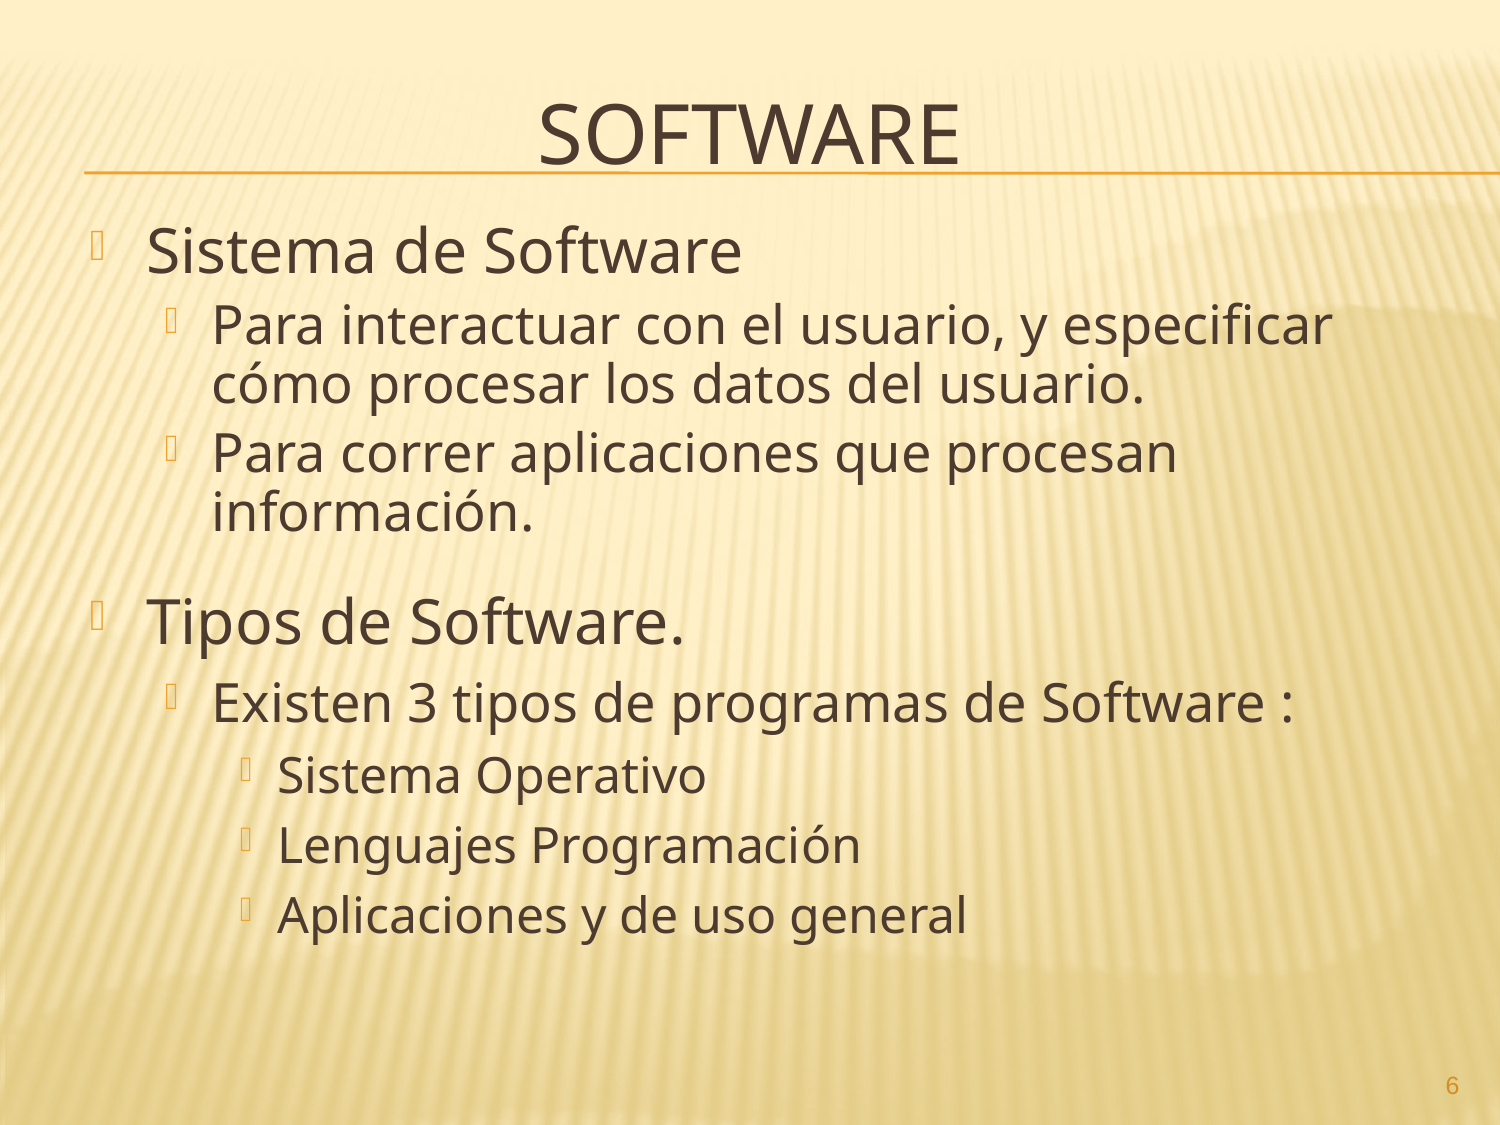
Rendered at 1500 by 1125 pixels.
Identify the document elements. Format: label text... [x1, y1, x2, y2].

slide_number 6 [1350, 1061, 1475, 1103]
title Software [75, 37, 1425, 212]
list Sistema de Software Para interactuar con el usuario, y especificar cómo procesar los datos del usuario. Para correr aplicaciones que procesan información. [75, 212, 1438, 600]
text_box Tipos de Software. Existen 3 tipos de programas de Software : Sistema Operativo Lenguajes Programación Aplicaciones y de uso general [75, 574, 1388, 1013]
